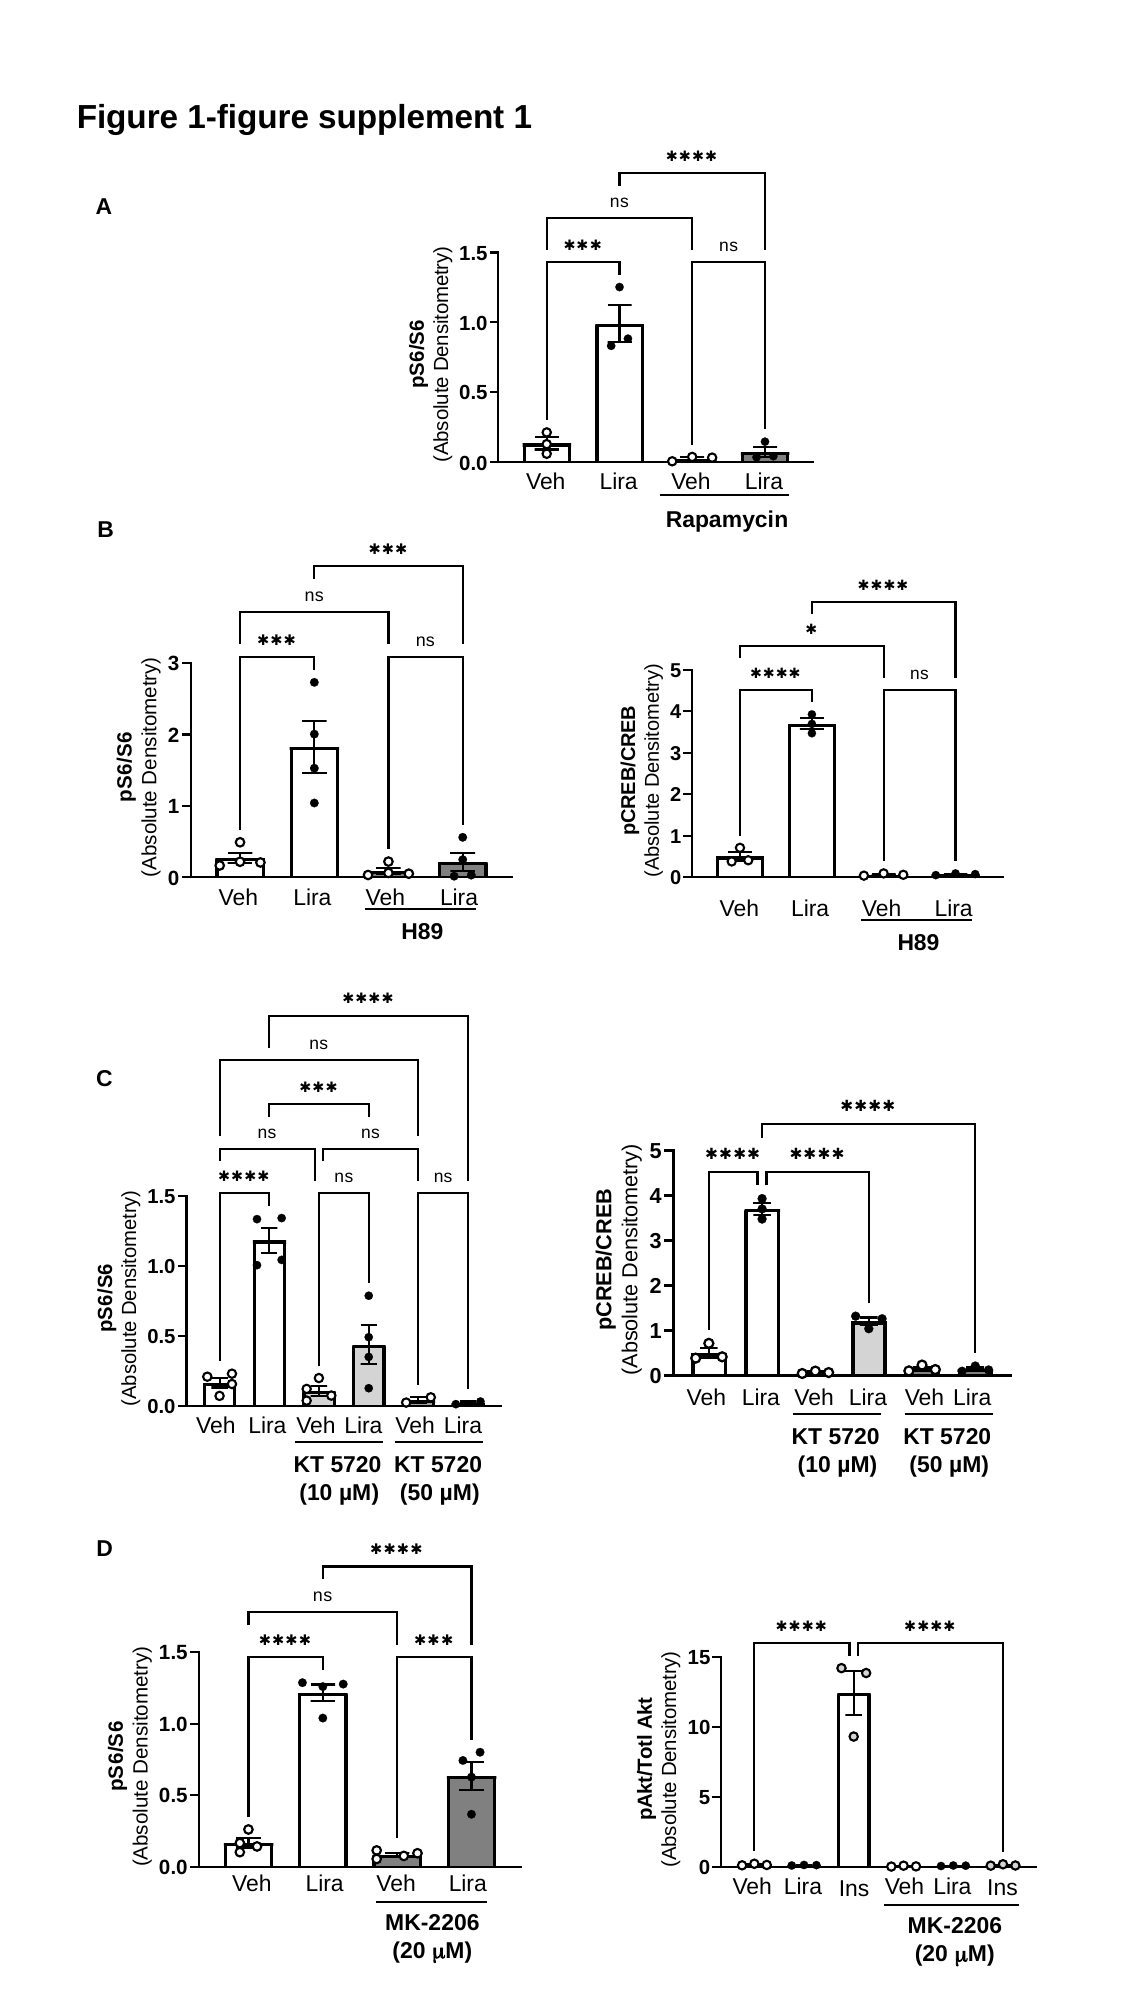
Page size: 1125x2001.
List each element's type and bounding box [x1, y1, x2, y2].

text_box [58, 87, 1047, 1975]
